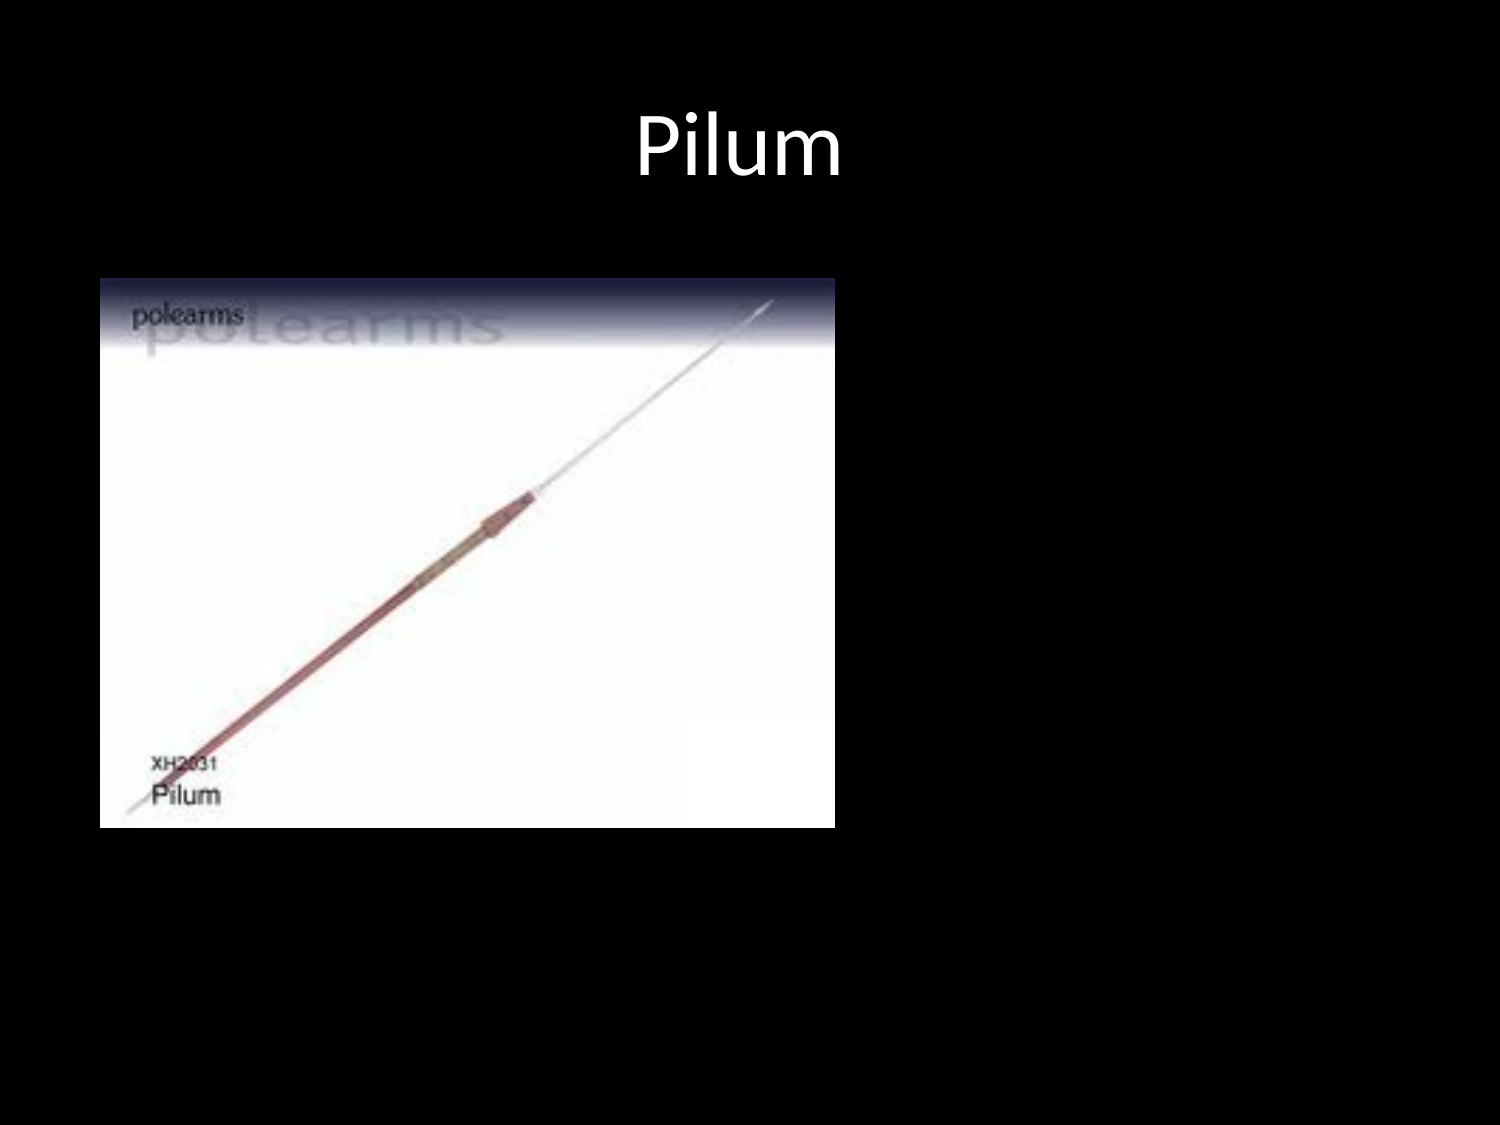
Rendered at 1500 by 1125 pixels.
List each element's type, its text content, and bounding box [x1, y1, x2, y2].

picture [100, 278, 836, 828]
title Pilum [75, 45, 1425, 233]
